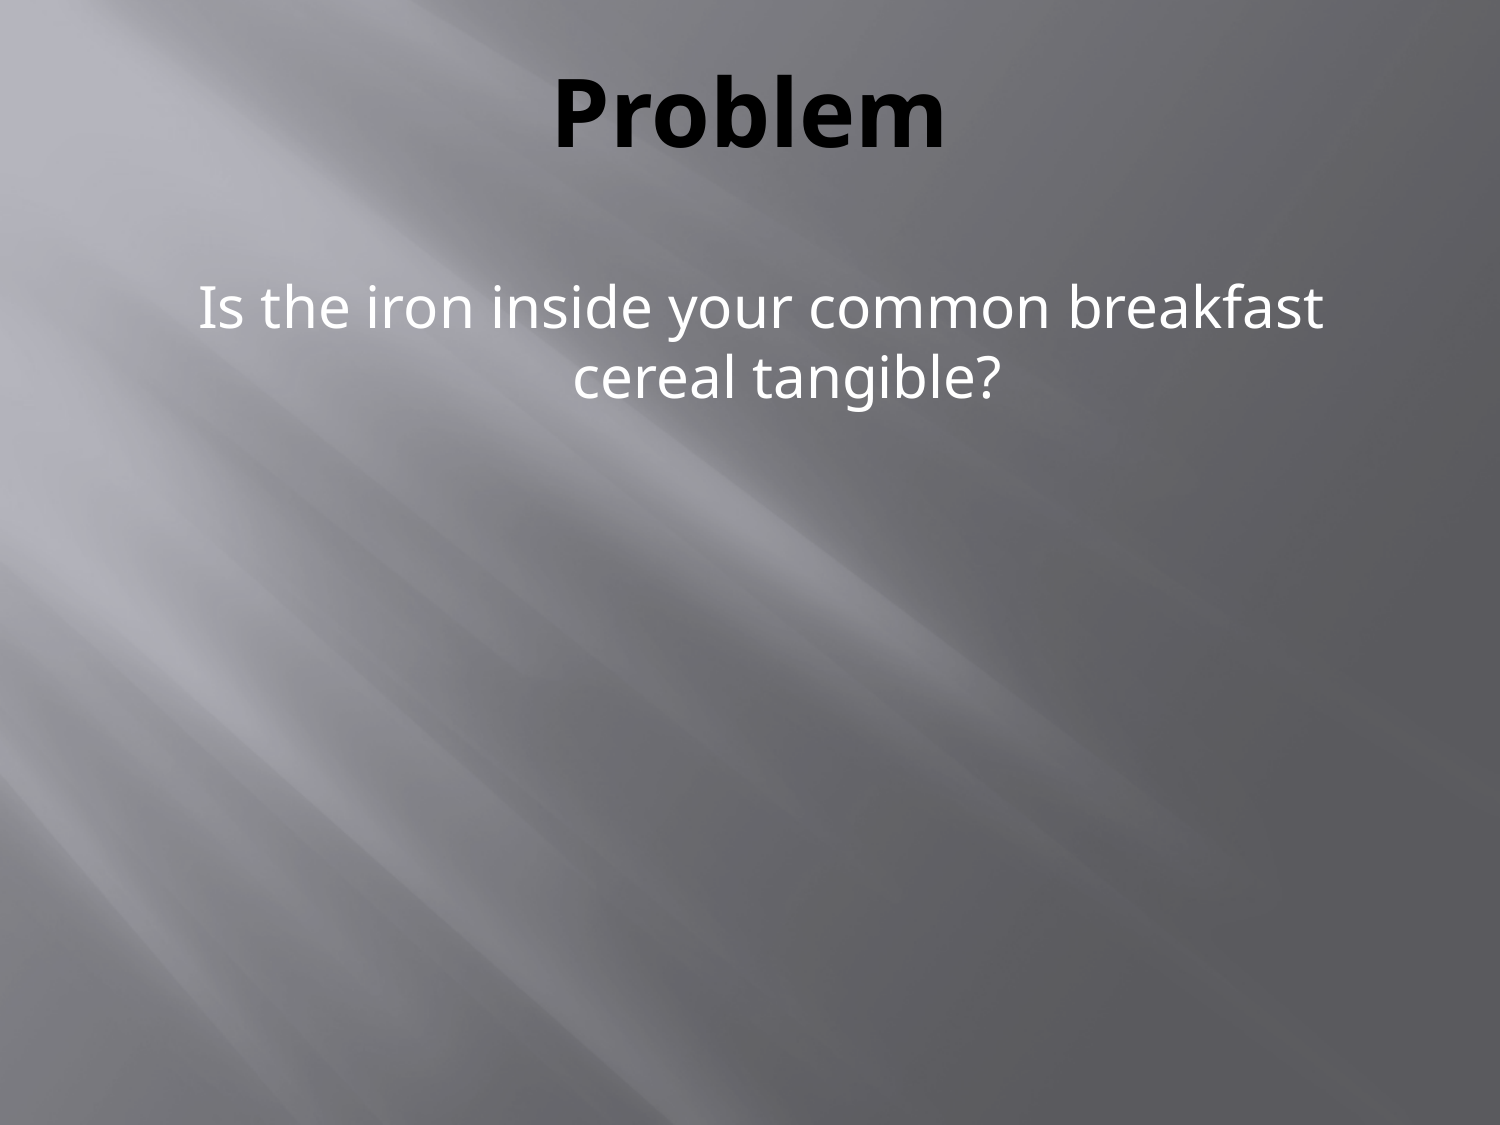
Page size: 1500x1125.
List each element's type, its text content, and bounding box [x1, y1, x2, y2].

title Problem [75, 45, 1425, 233]
list Is the iron inside your common breakfast cereal tangible? [75, 262, 1425, 1035]
